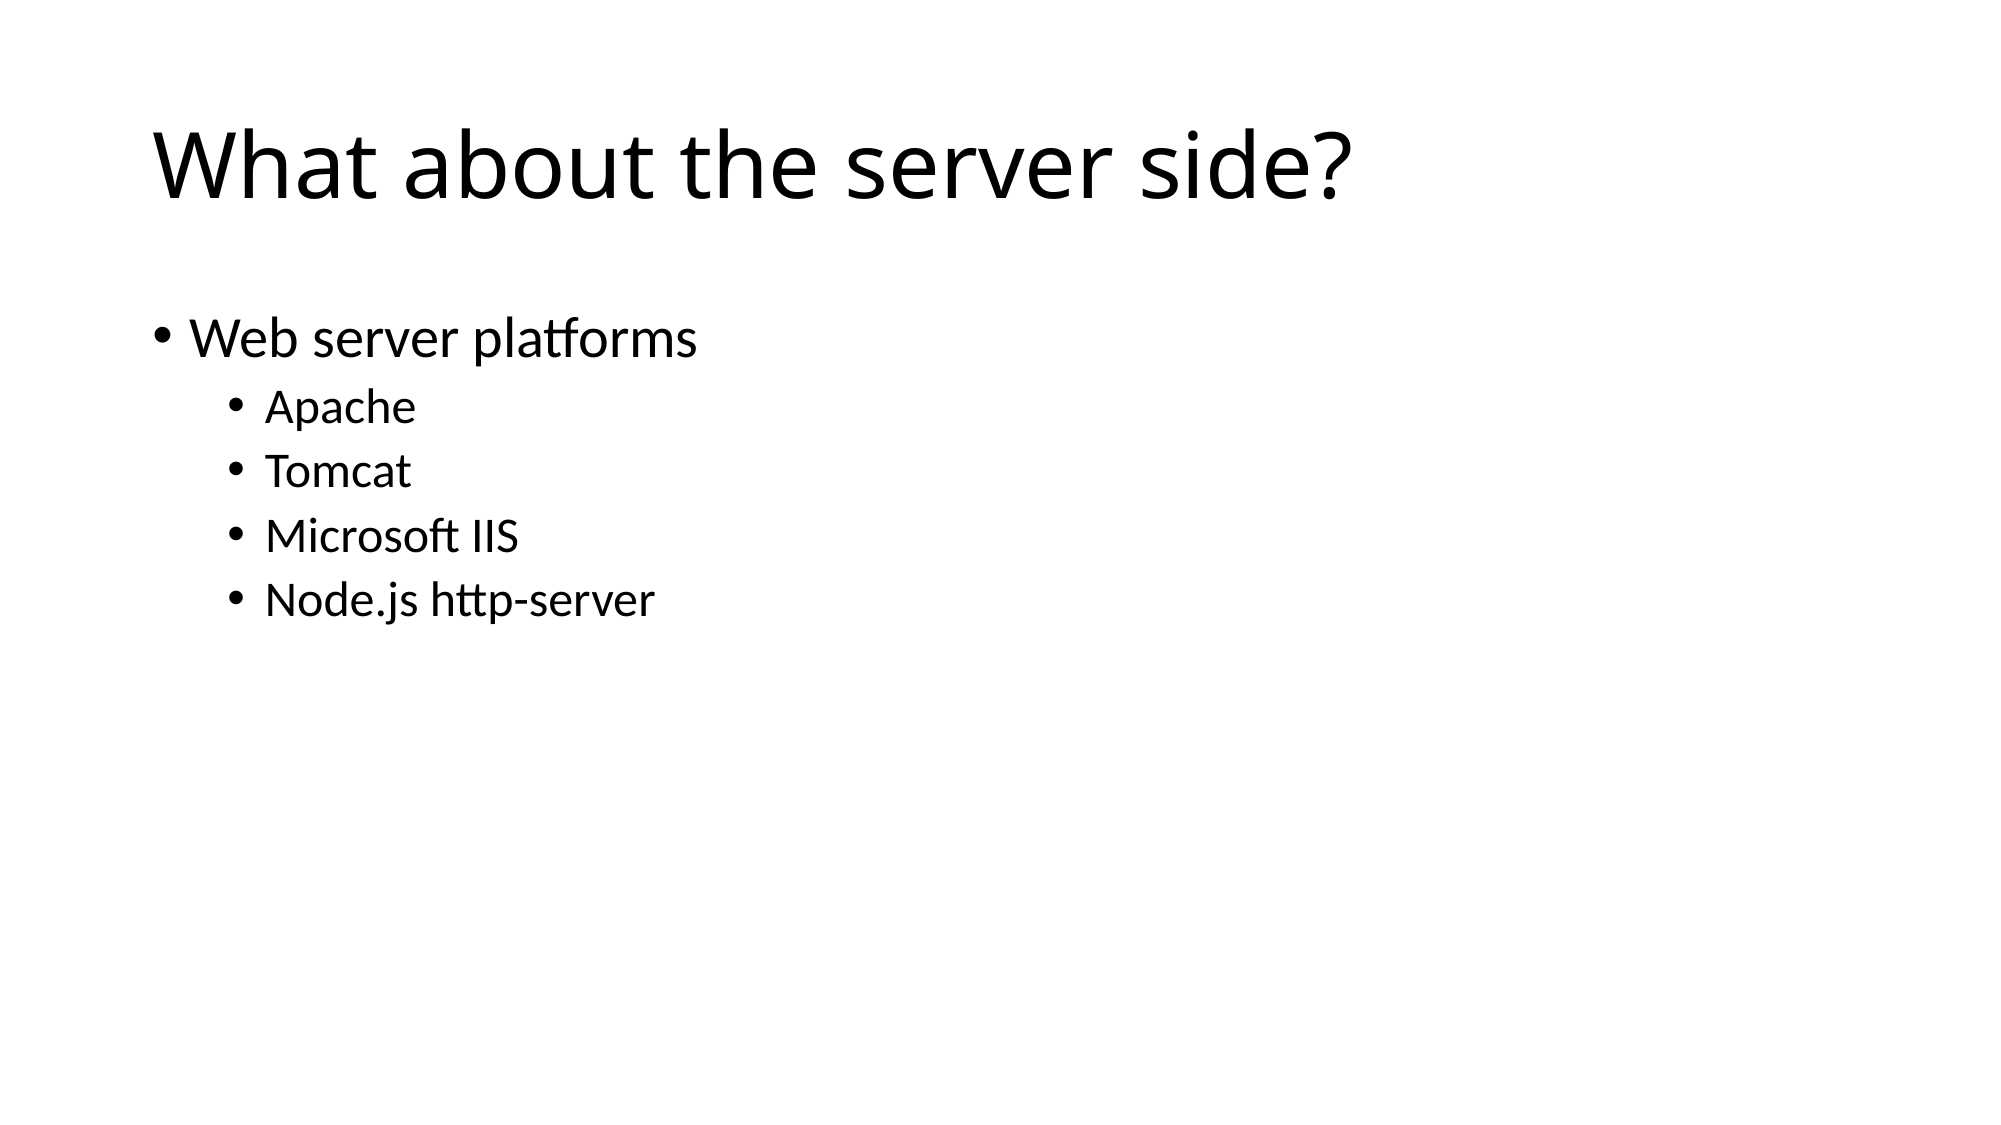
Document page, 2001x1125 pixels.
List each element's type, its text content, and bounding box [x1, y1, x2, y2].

list Web server platforms Apache Tomcat Microsoft IIS Node.js http-server [137, 299, 1863, 1014]
title What about the server side? [137, 59, 1863, 278]
